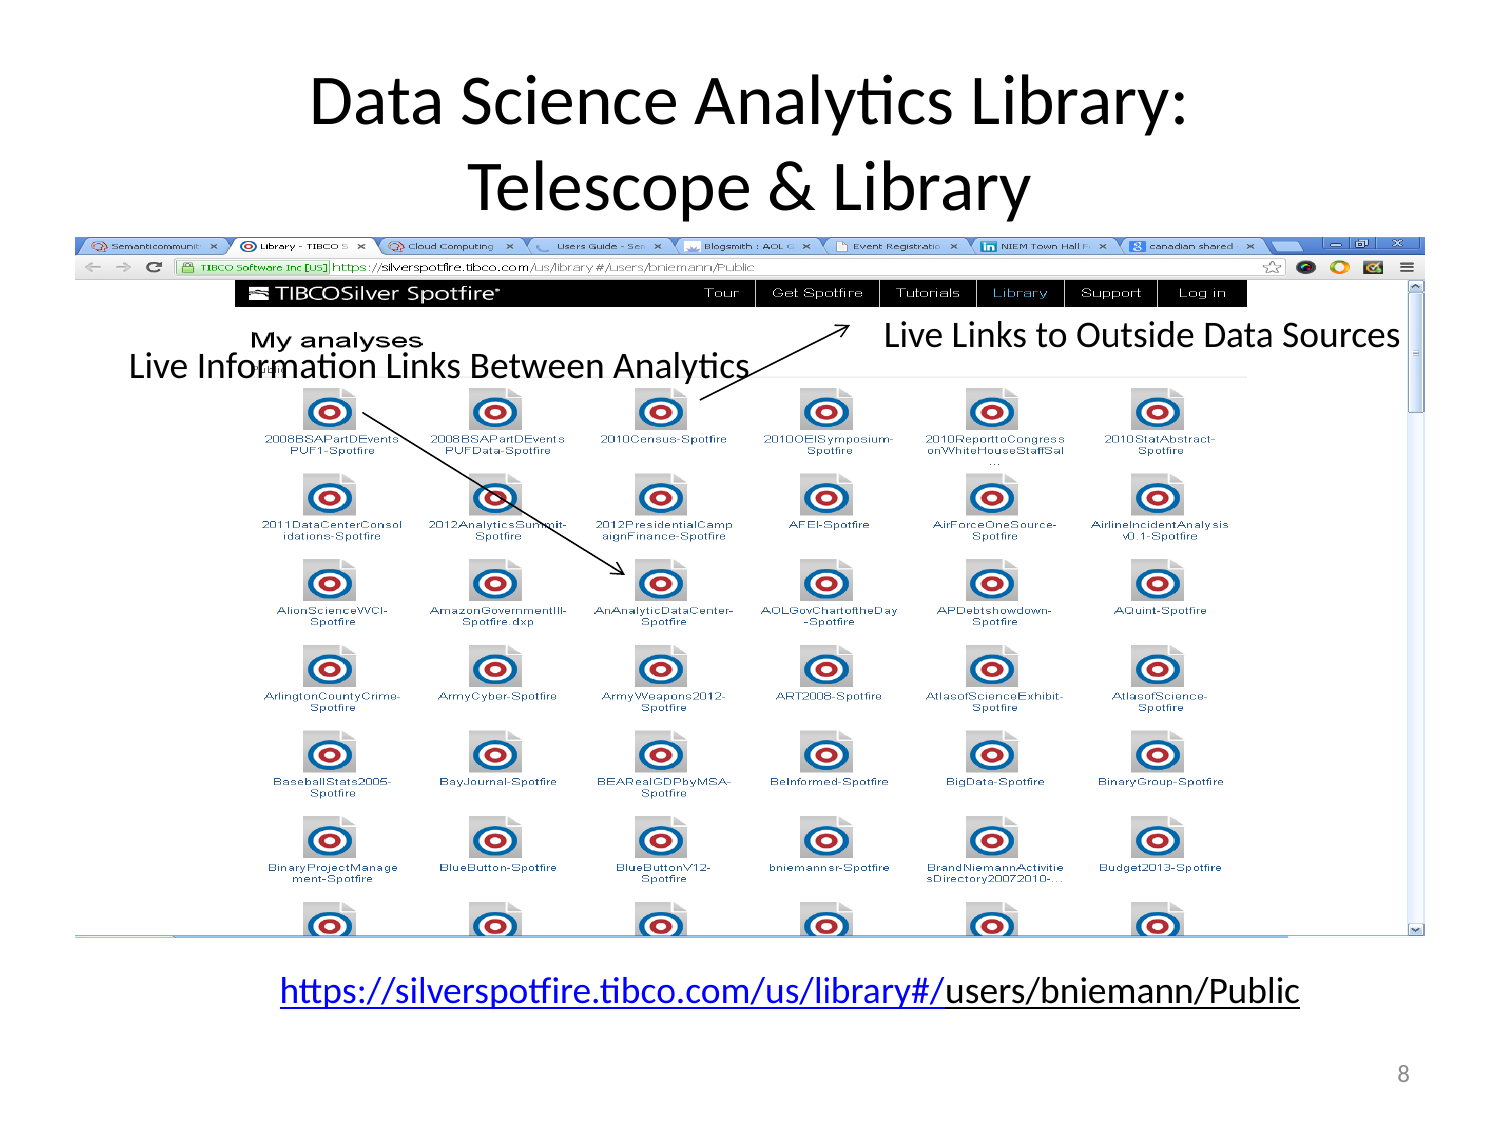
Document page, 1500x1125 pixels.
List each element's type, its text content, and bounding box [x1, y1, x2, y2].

title Data Science Analytics Library: Telescope & Library [75, 45, 1425, 233]
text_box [362, 412, 626, 576]
text_box https://silverspotfire.tibco.com/us/library#/users/bniemann/Public [264, 959, 1324, 1019]
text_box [699, 324, 851, 401]
picture [74, 237, 1426, 938]
slide_number 8 [1074, 1042, 1425, 1103]
